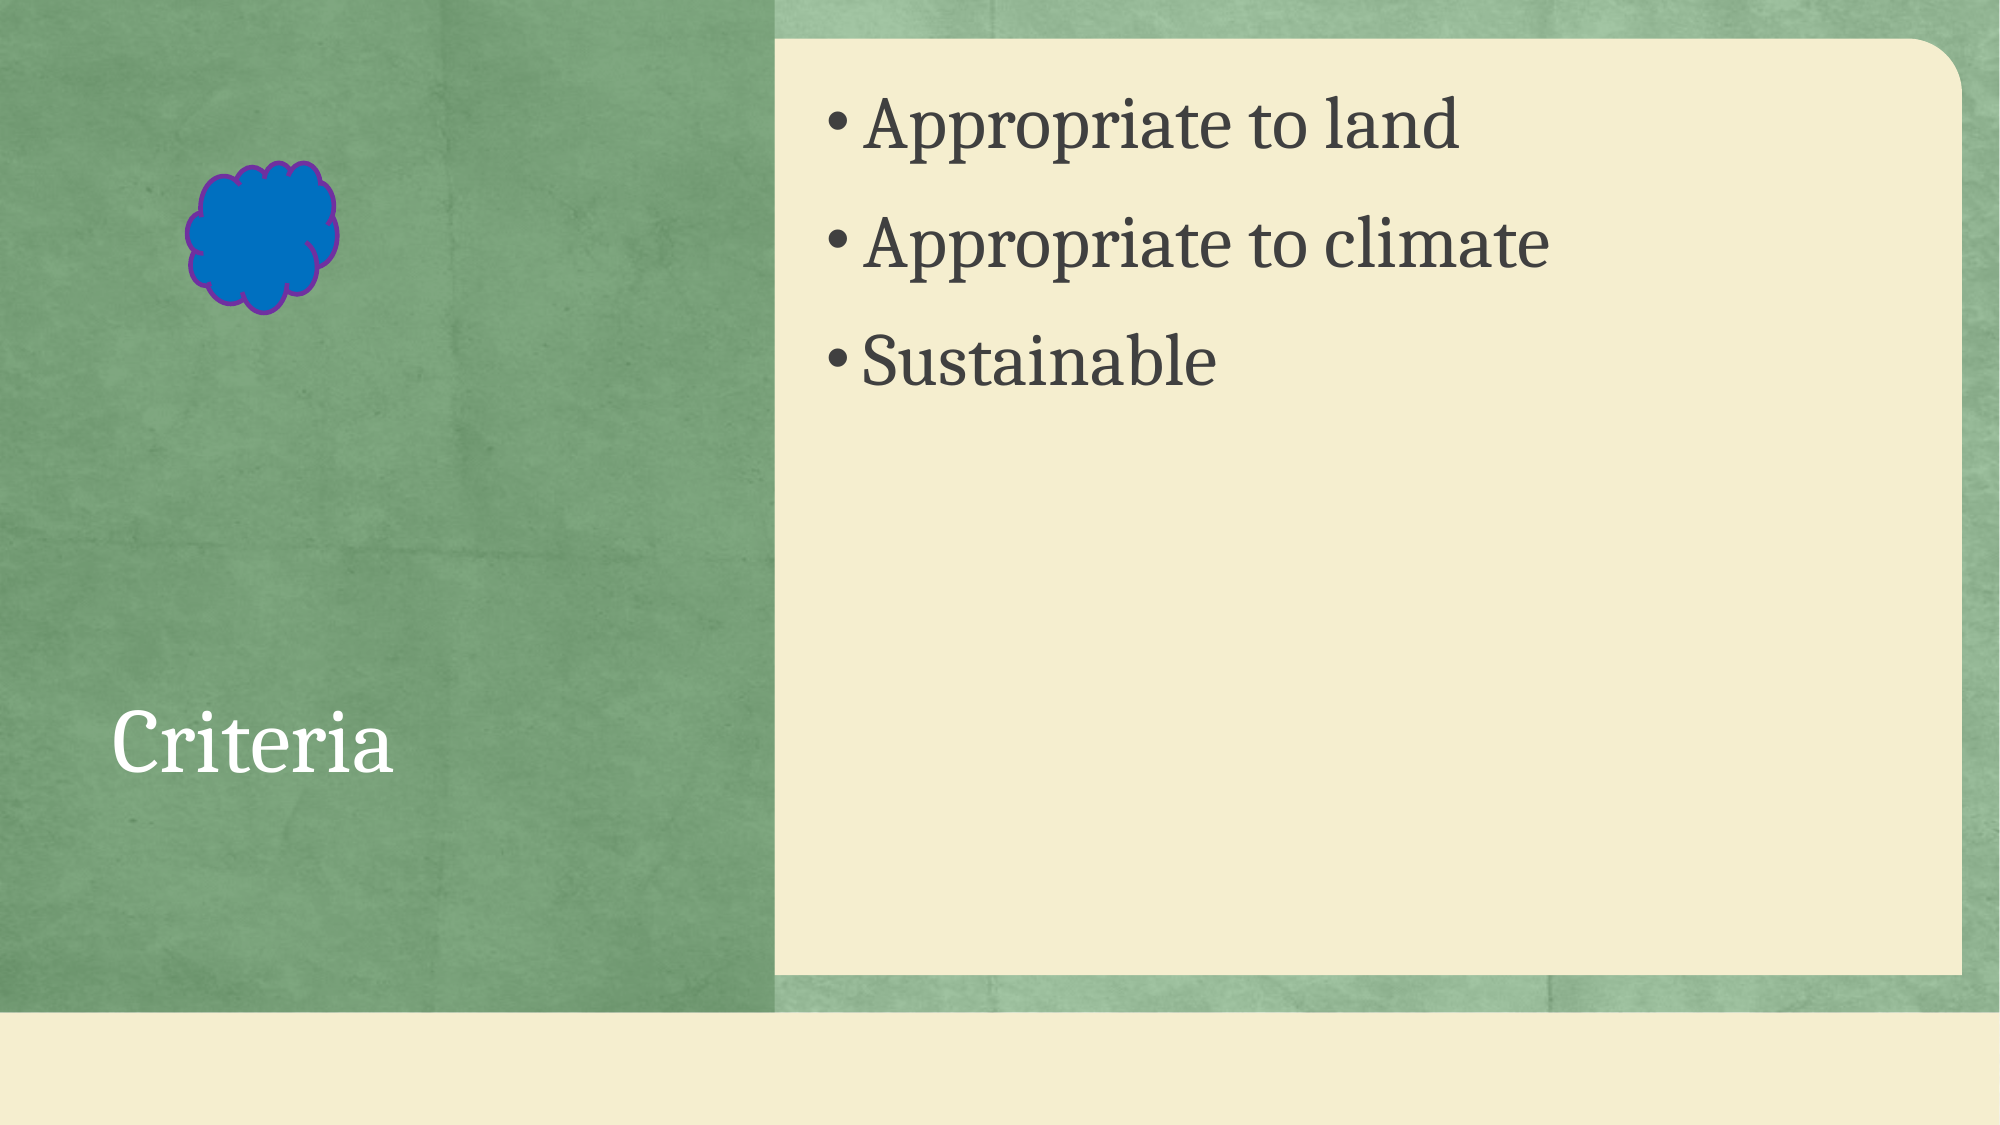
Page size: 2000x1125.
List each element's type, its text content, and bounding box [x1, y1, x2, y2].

text_box [184, 160, 340, 316]
list Appropriate to land Appropriate to climate Sustainable [811, 76, 1925, 938]
title Criteria [97, 38, 717, 800]
